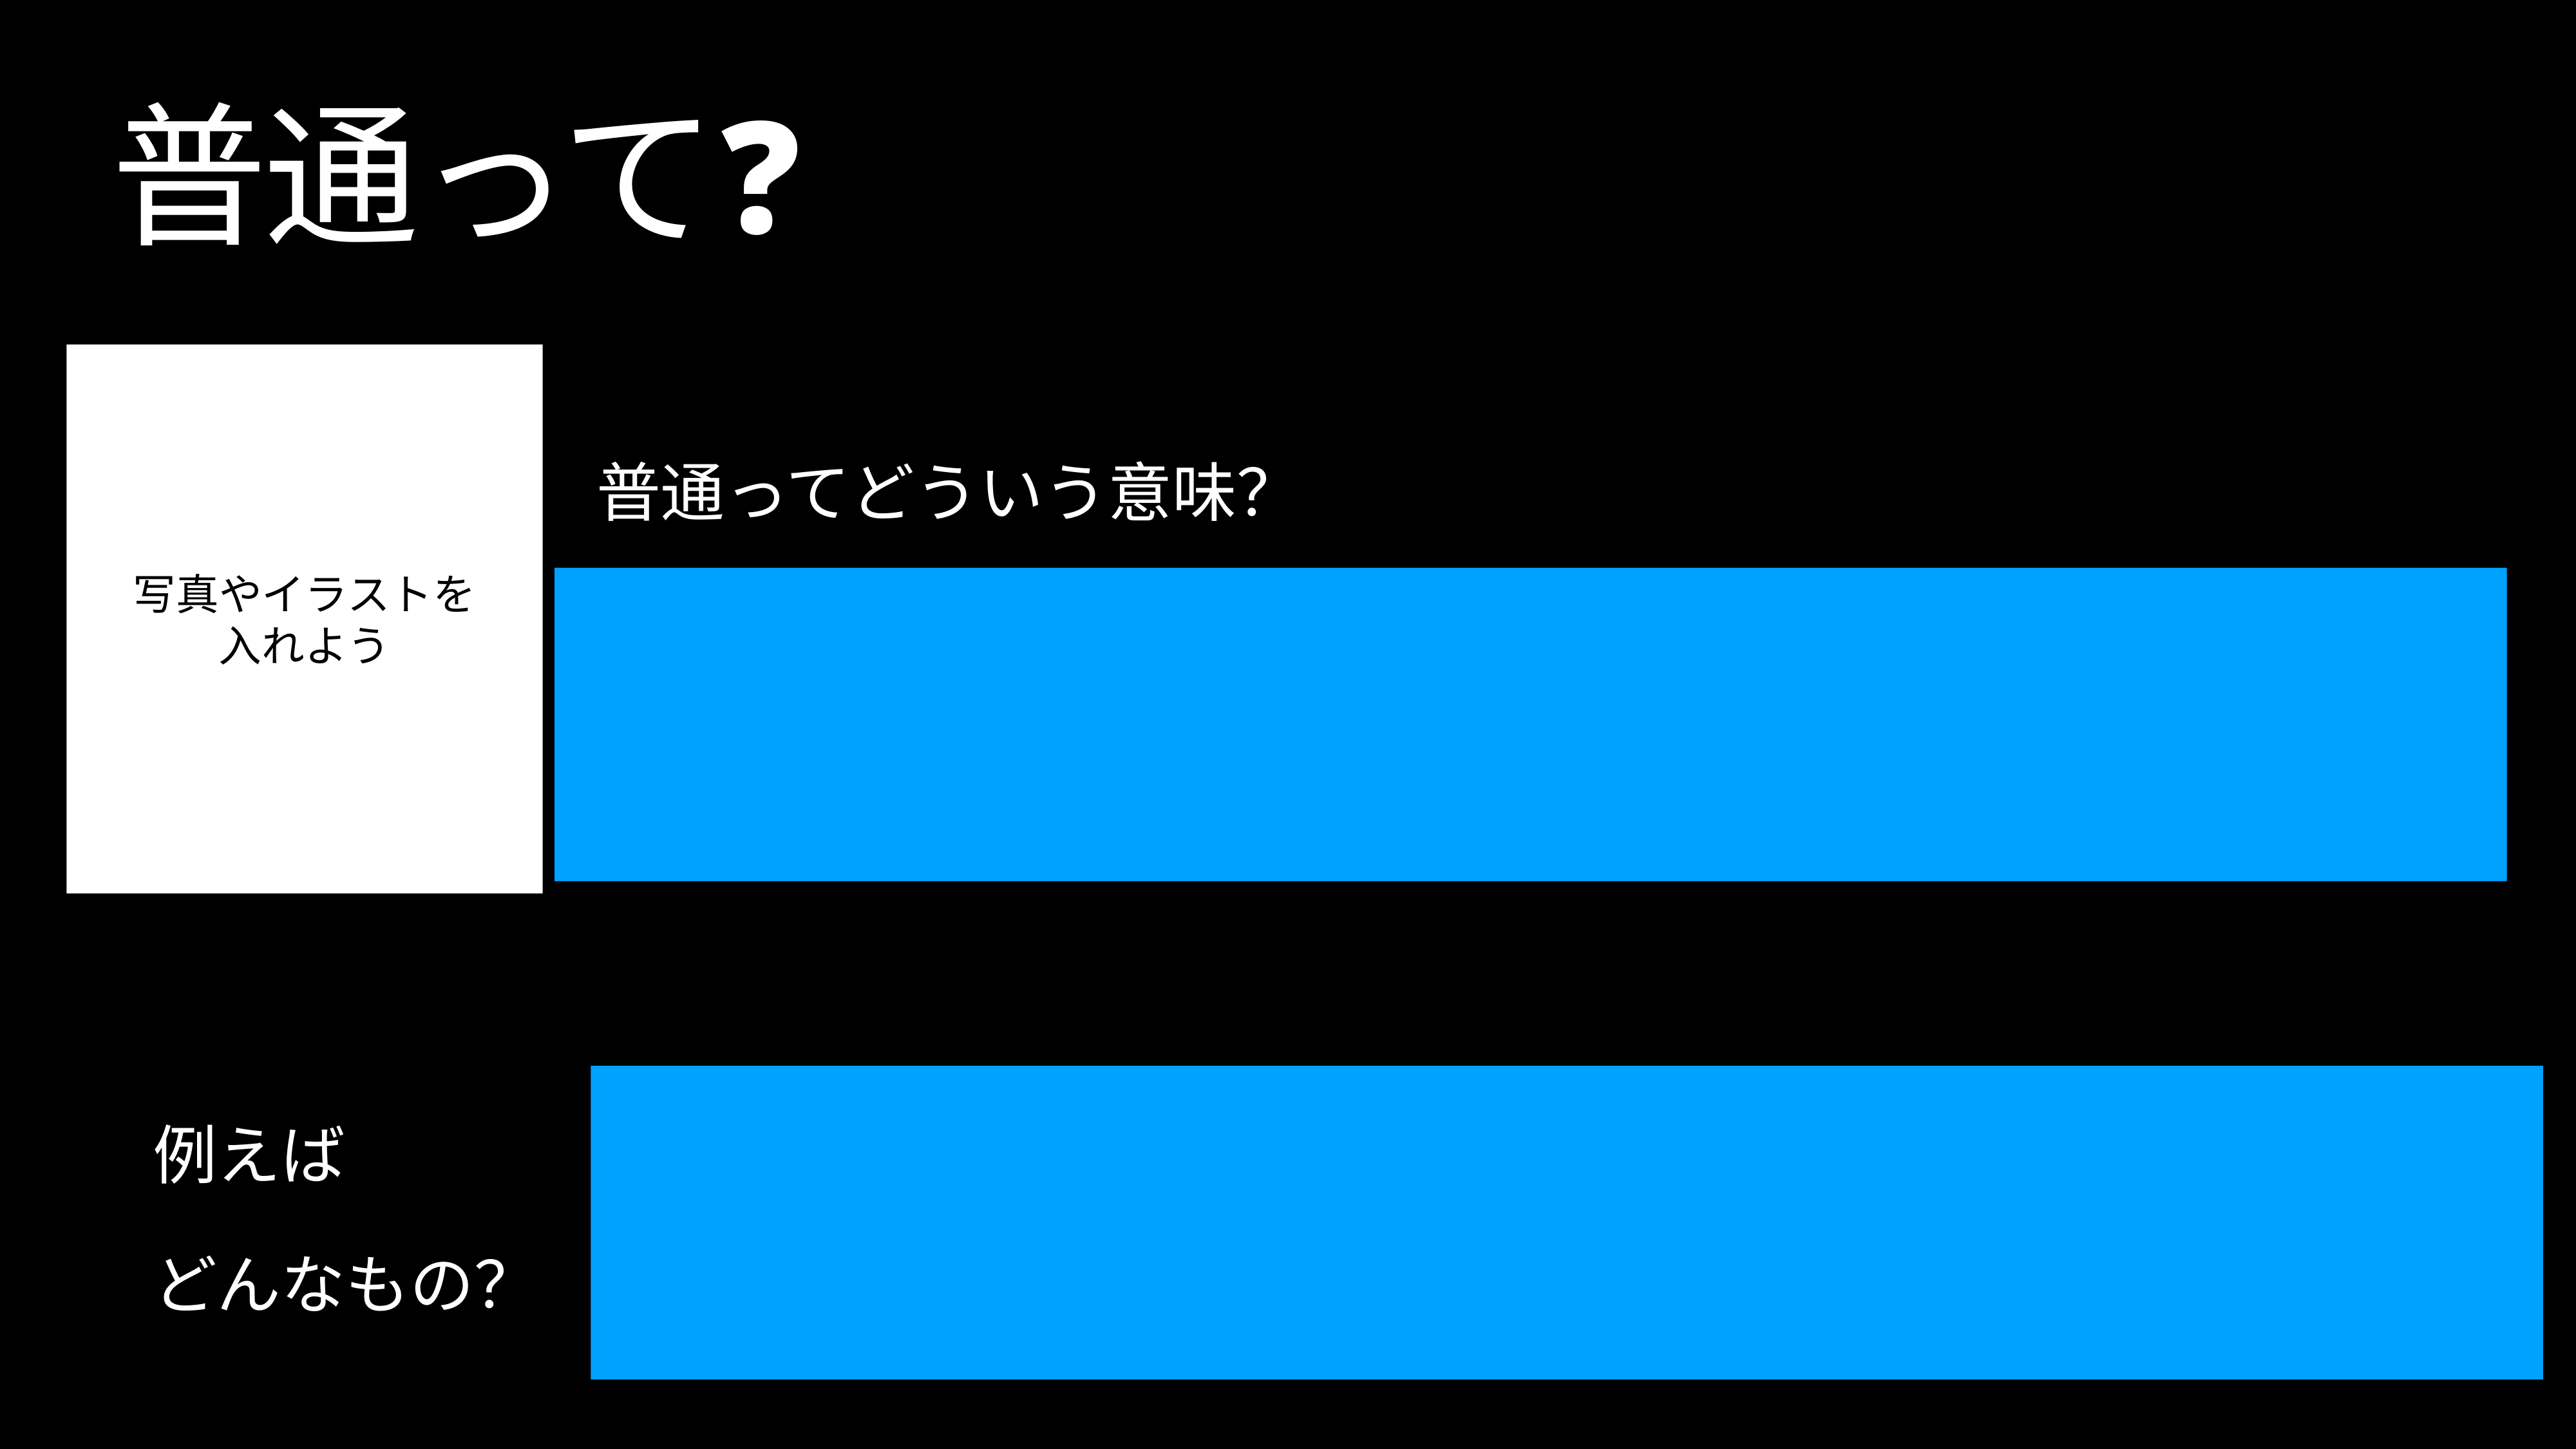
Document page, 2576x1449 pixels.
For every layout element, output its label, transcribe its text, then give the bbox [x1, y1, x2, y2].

text_box 写真やイラストを 入れよう [66, 344, 543, 894]
text_box [554, 567, 2507, 882]
text_box 例えば どんなもの？ [147, 1117, 545, 1328]
text_box [591, 1065, 2543, 1379]
title 普通って❓ [106, 36, 2428, 342]
text_box 普通ってどういう意味？ [591, 455, 1307, 536]
